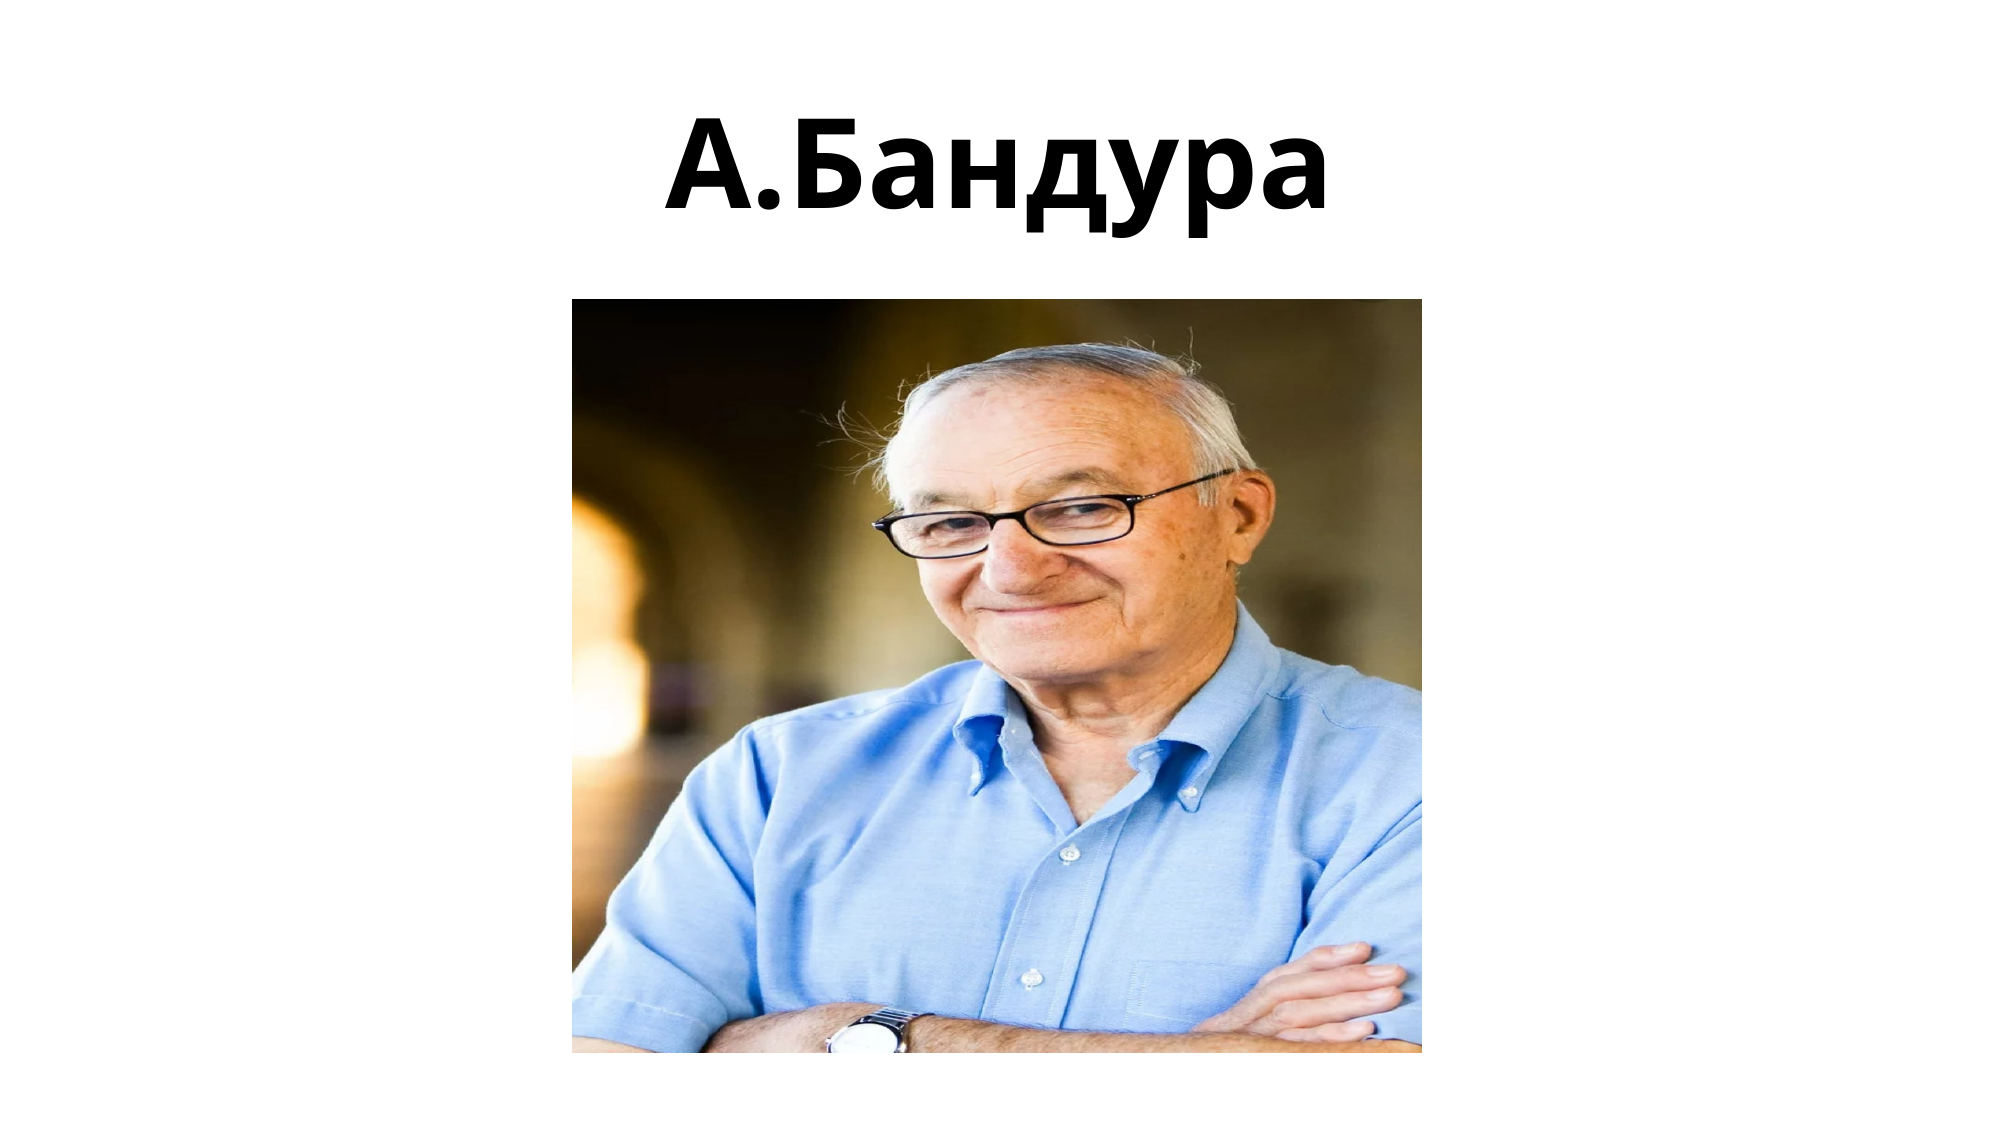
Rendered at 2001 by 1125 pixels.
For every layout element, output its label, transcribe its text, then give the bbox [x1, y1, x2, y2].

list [571, 299, 1422, 1053]
title А.Бандура [137, 59, 1863, 278]
